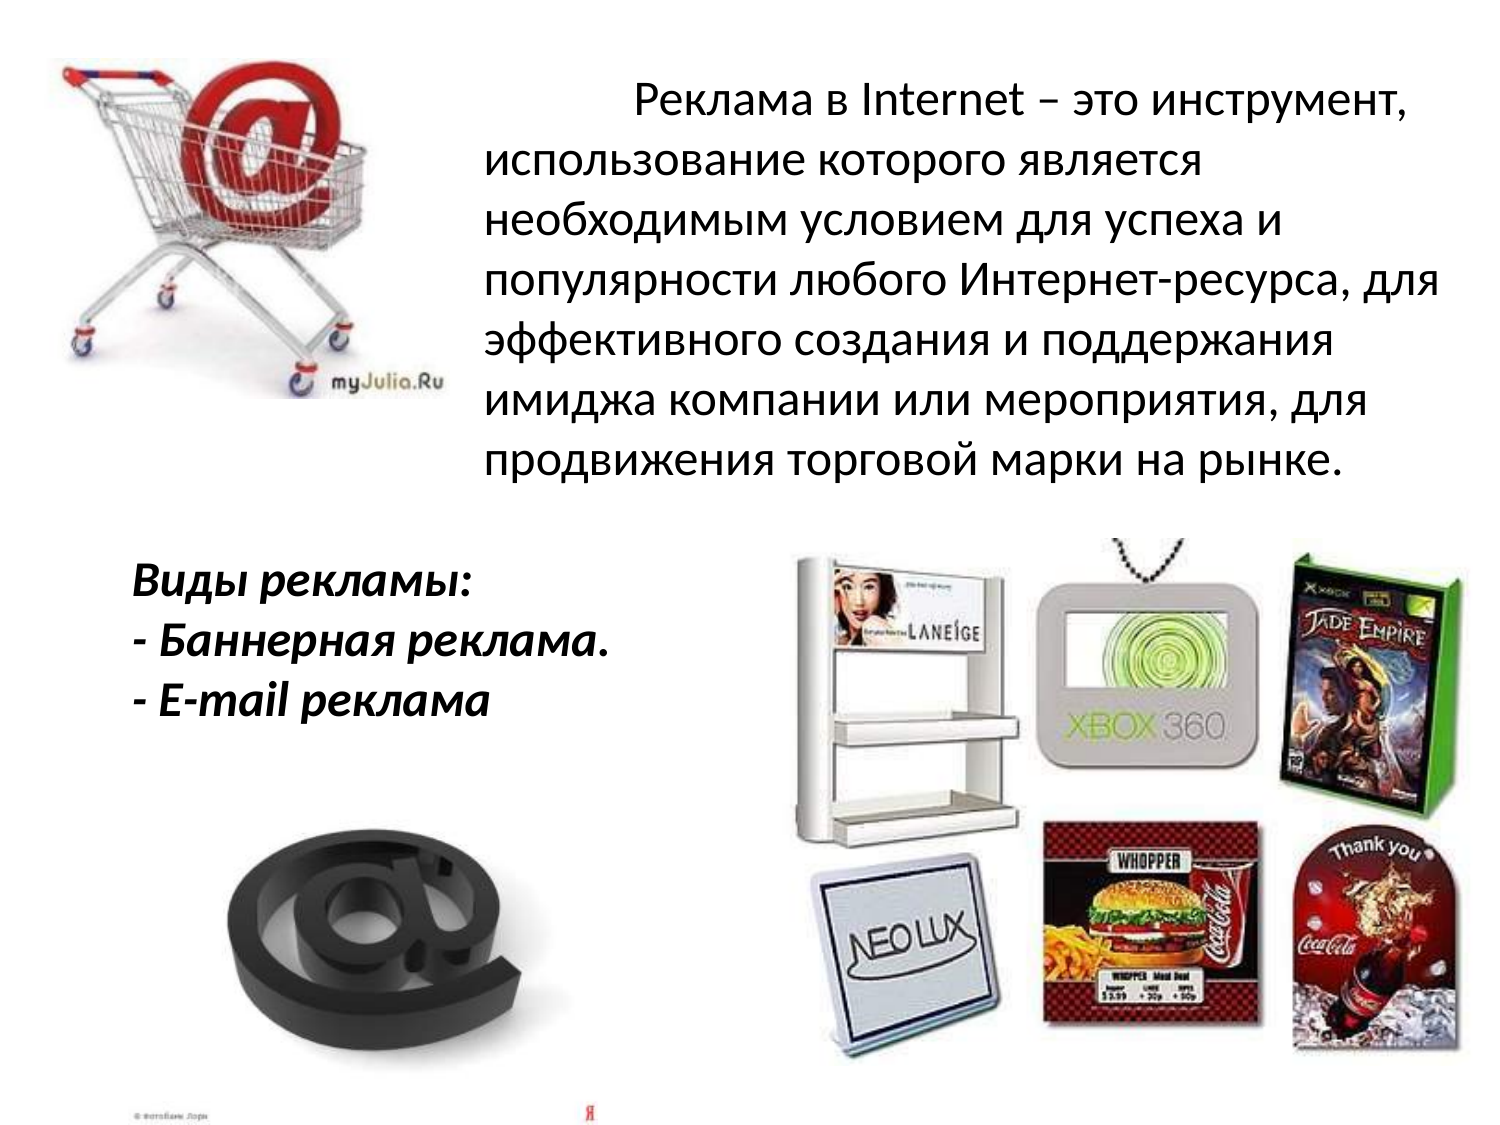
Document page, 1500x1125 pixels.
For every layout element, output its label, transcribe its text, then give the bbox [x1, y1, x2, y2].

text_box Виды рекламы: - Баннерная реклама. - E-mail реклама [117, 538, 703, 794]
picture [0, 58, 453, 399]
picture [761, 538, 1500, 1066]
picture [128, 773, 598, 1125]
text_box Реклама в Internet – это инструмент, использование которого является необходимым условием для успеха и популярности любого Интернет-ресурса, для эффективного создания и поддержания имиджа компании или мероприятия, для продвижения торговой марки на рынке. [468, 58, 1500, 494]
